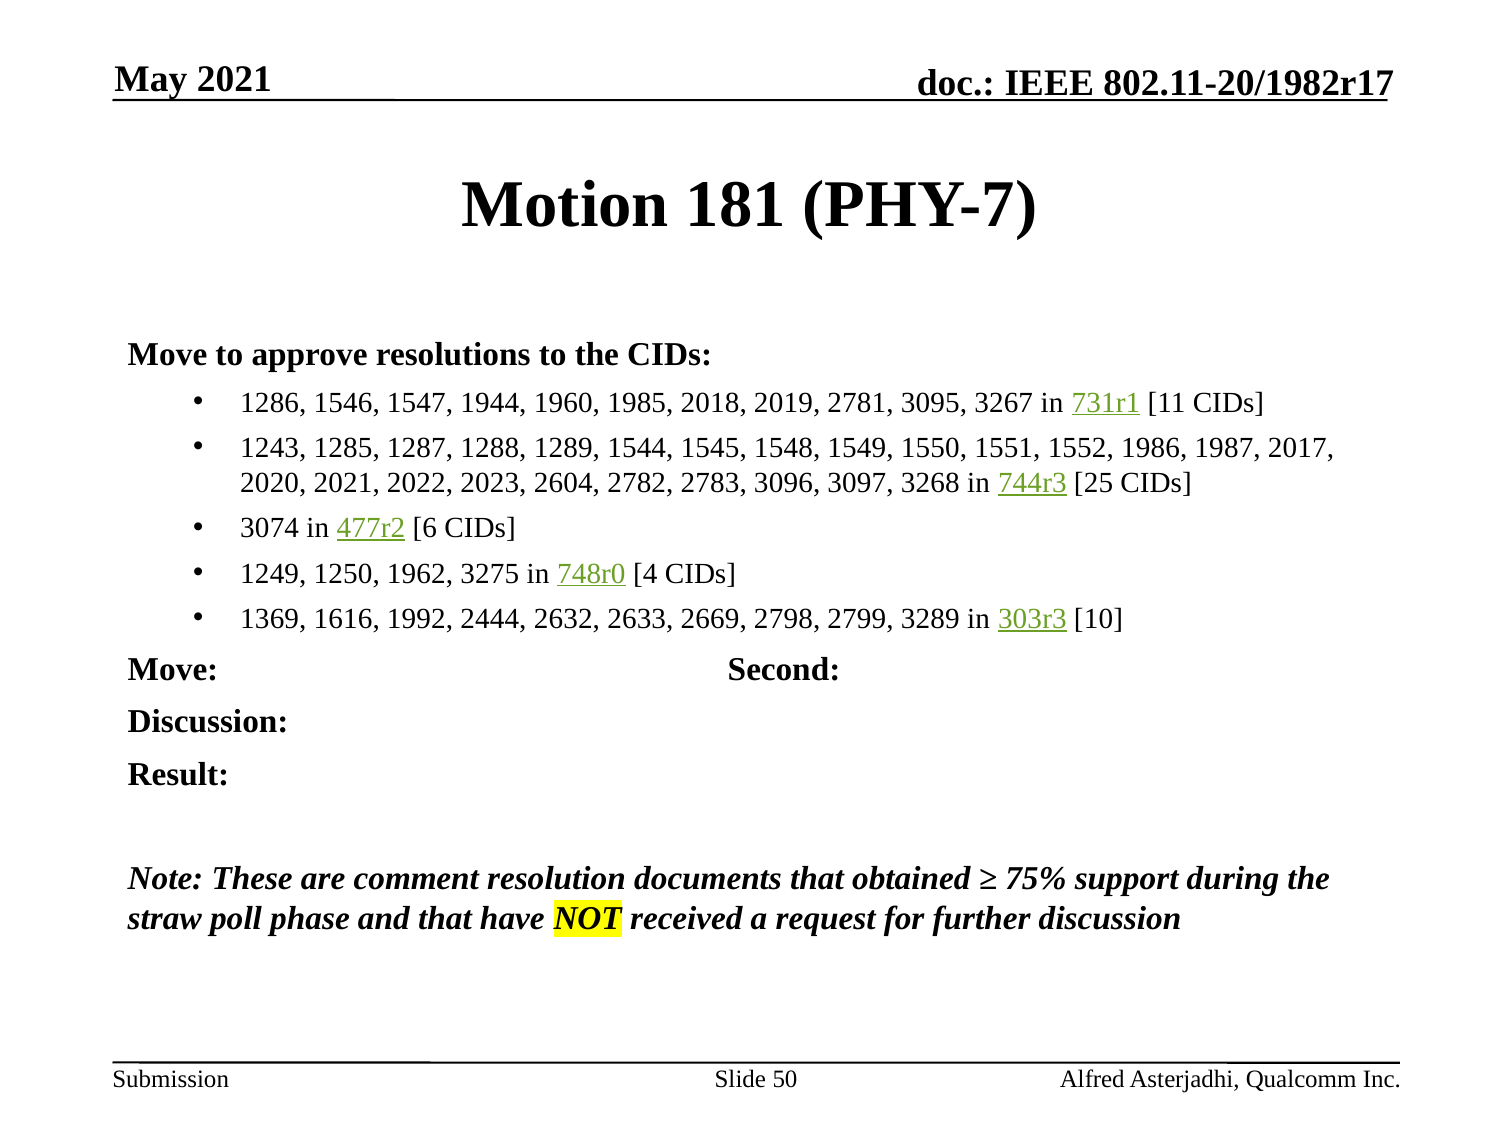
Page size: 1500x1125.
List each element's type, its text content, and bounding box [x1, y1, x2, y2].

title Motion 181 (PHY-7) [112, 112, 1388, 288]
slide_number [114, 54, 423, 100]
list Move to approve resolutions to the CIDs: 1286, 1546, 1547, 1944, 1960, 1985, 2018, 2019, 2781, 3095, 3267 in 731r1 [11 CIDs] 1243, 1285, 1287, 1288, 1289, 1544, 1545, 1548, 1549, 1550, 1551, 1552, 1986, 1987, 2017, 2020, 2021, 2022, 2023, 2604, 2782, 2783, 3096, 3097, 3268 in 744r3 [25 CIDs] 3074 in 477r2 [6 CIDs] 1249, 1250, 1962, 3275 in 748r0 [4 CIDs] 1369, 1616, 1992, 2444, 2632, 2633, 2669, 2798, 2799, 3289 in 303r3 [10] Move: Second: Discussion: Result: Note: These are comment resolution documents that obtained ≥ 75% support during the straw poll phase and that have NOT received a request for further discussion [112, 324, 1388, 1063]
footer Alfred Asterjadhi, Qualcomm Inc. [878, 1061, 1402, 1093]
slide_number Slide 50 [712, 1061, 800, 1123]
